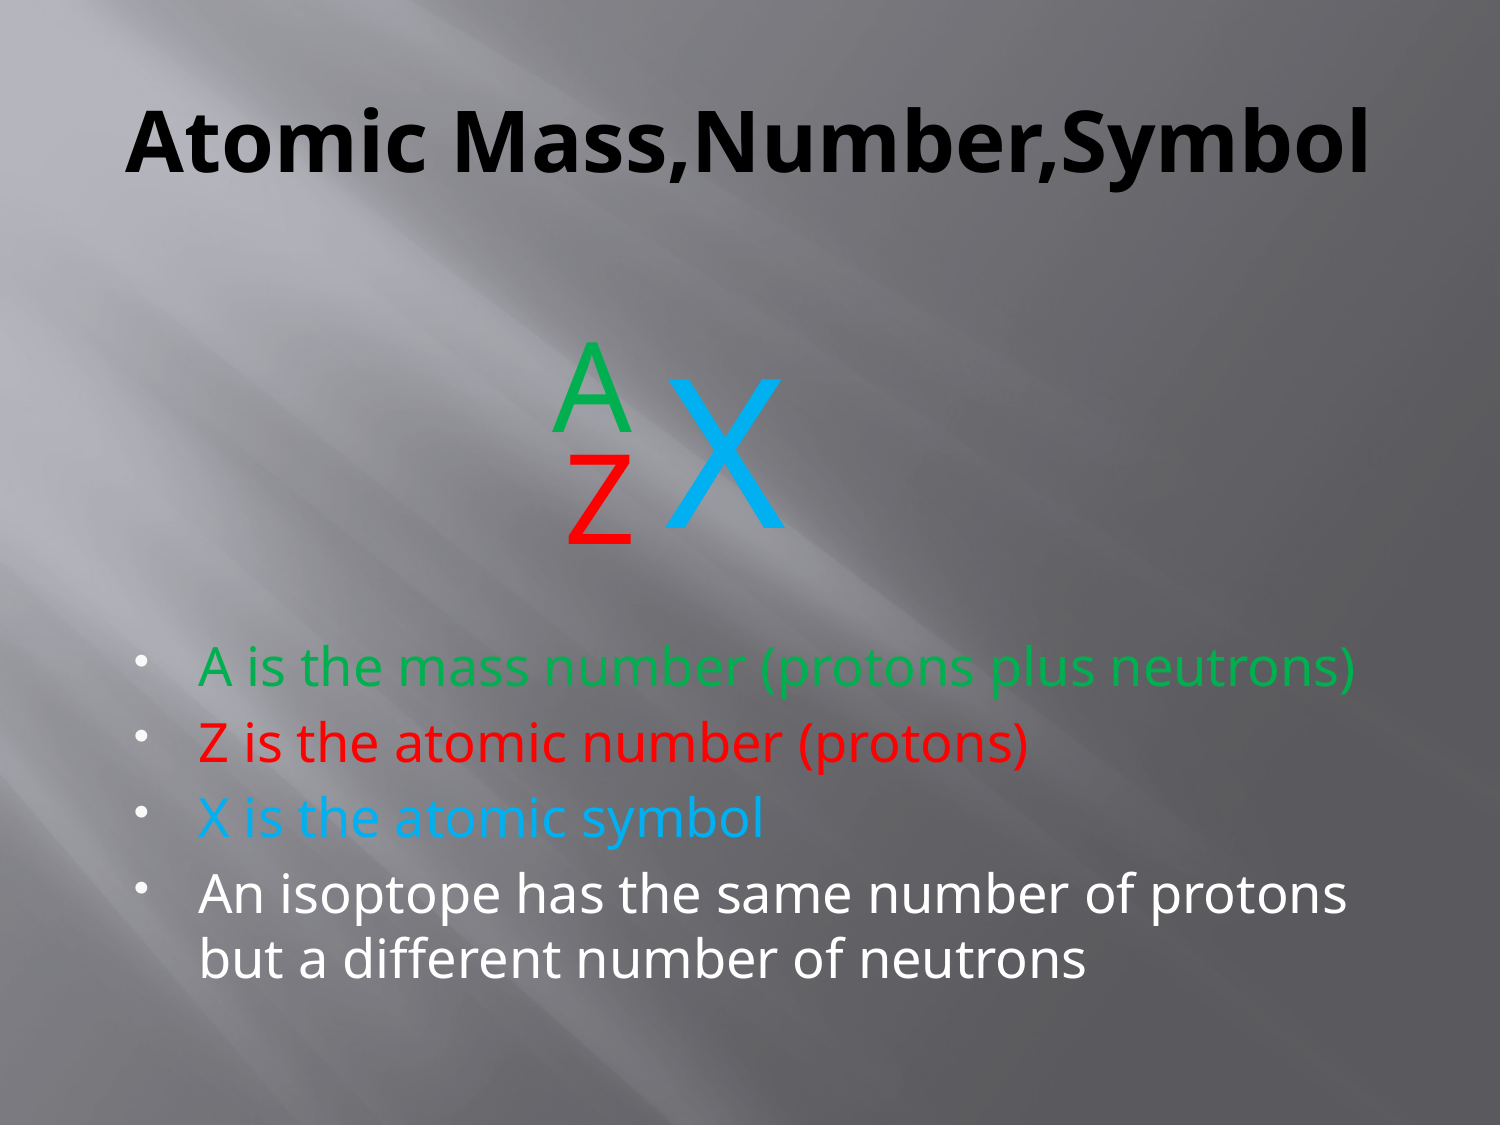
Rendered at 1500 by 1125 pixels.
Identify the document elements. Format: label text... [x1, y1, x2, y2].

title Atomic Mass,Number,Symbol [75, 45, 1425, 233]
list A is the mass number (protons plus neutrons) Z is the atomic number (protons) X is the atomic symbol An isoptope has the same number of protons but a different number of neutrons [99, 624, 1425, 1038]
text_box Z [549, 412, 638, 578]
text_box A [537, 299, 638, 465]
text_box X [649, 312, 800, 578]
